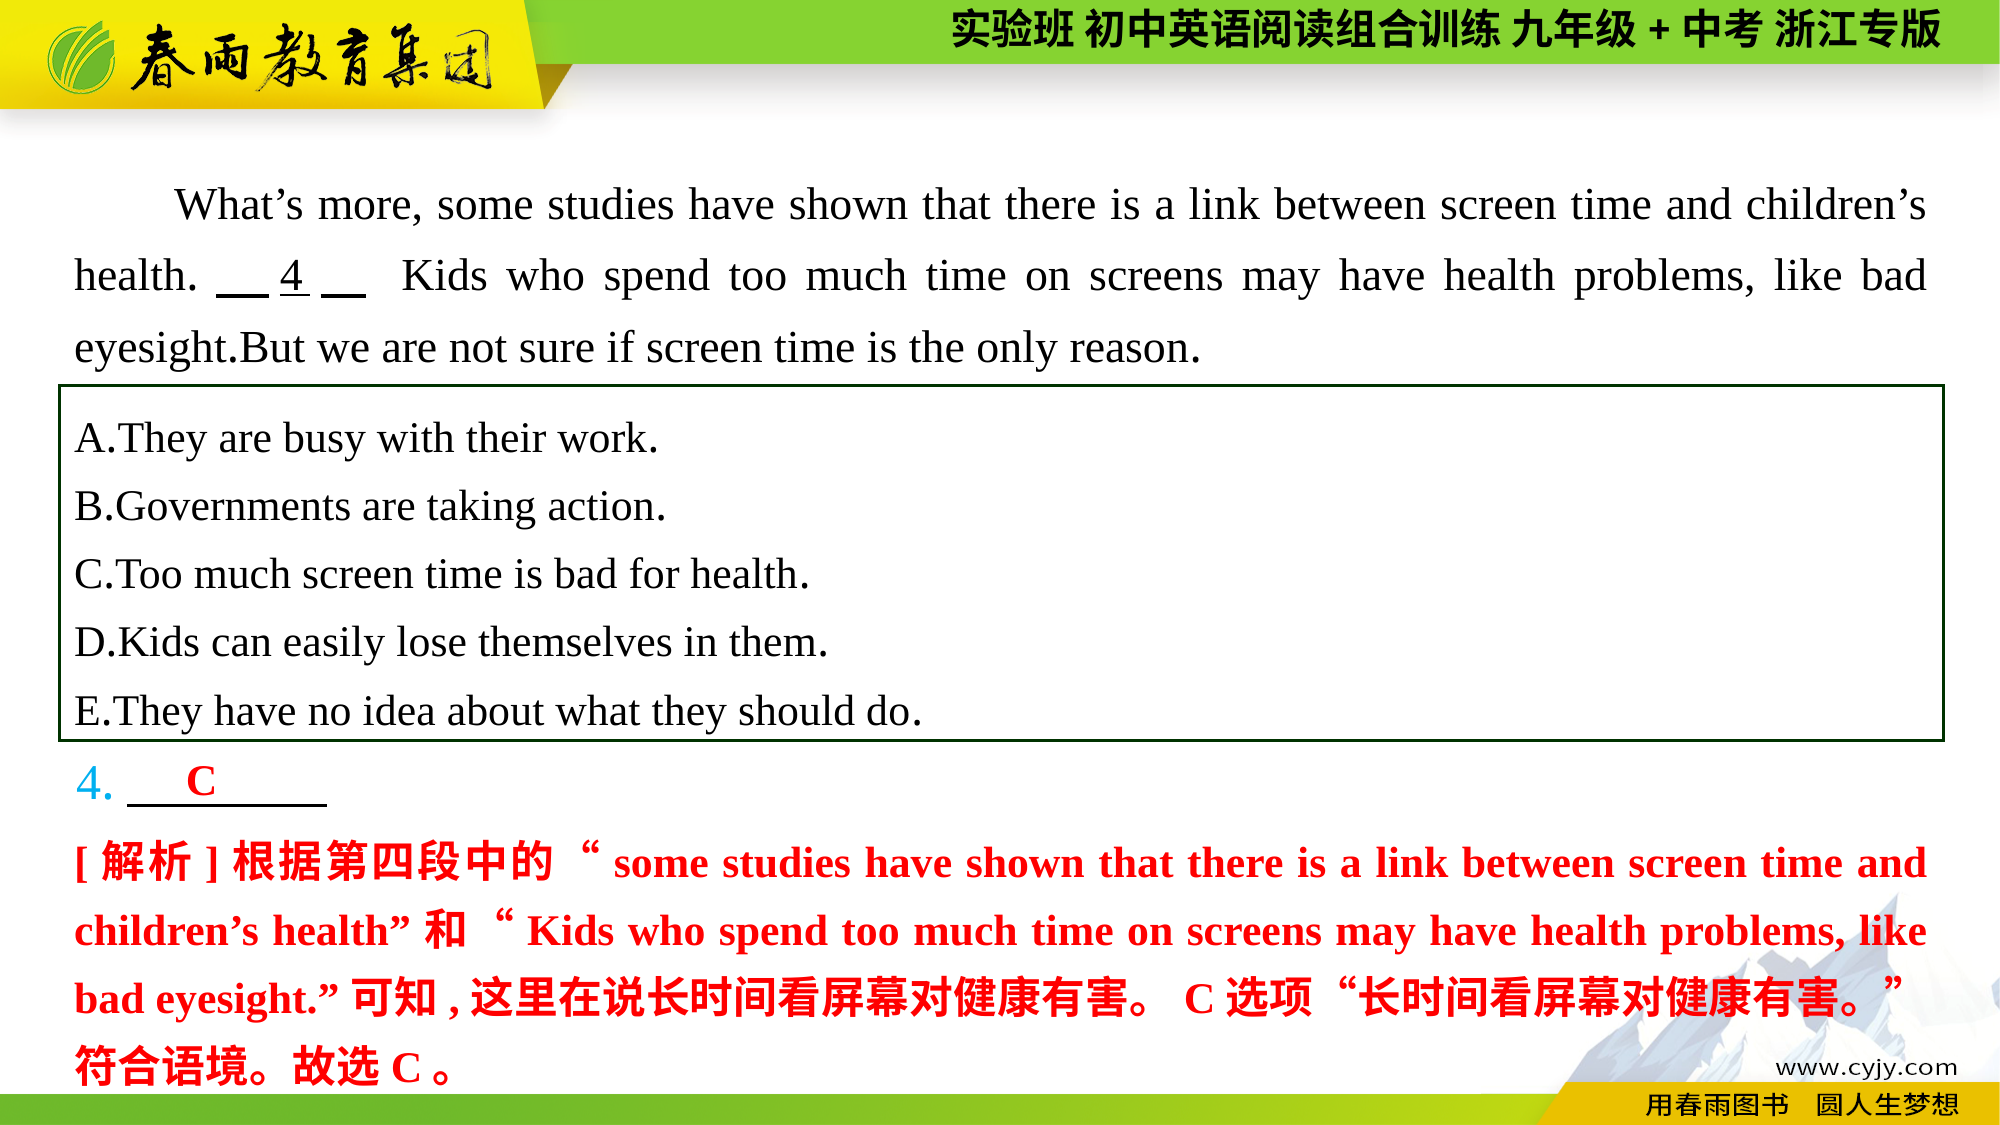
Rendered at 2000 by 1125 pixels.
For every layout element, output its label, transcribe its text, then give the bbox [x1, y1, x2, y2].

text_box [59, 385, 1944, 741]
picture [0, 0, 2000, 1125]
list What’s more, some studies have shown that there is a link between screen time and children’s health. 4 Kids who spend too much time on screens may have health problems, like bad eyesight.But we are not sure if screen time is the only reason. [59, 149, 1944, 374]
text_box 4. [61, 742, 342, 810]
text_box [解析]根据第四段中的“some studies have shown that there is a link between screen time and children’s health”和“Kids who spend too much time on screens may have health problems, like bad eyesight.”可知,这里在说长时间看屏幕对健康有害。C选项“长时间看屏幕对健康有害。”符合语境。故选C。 [59, 810, 1944, 1099]
text_box C [171, 744, 233, 810]
